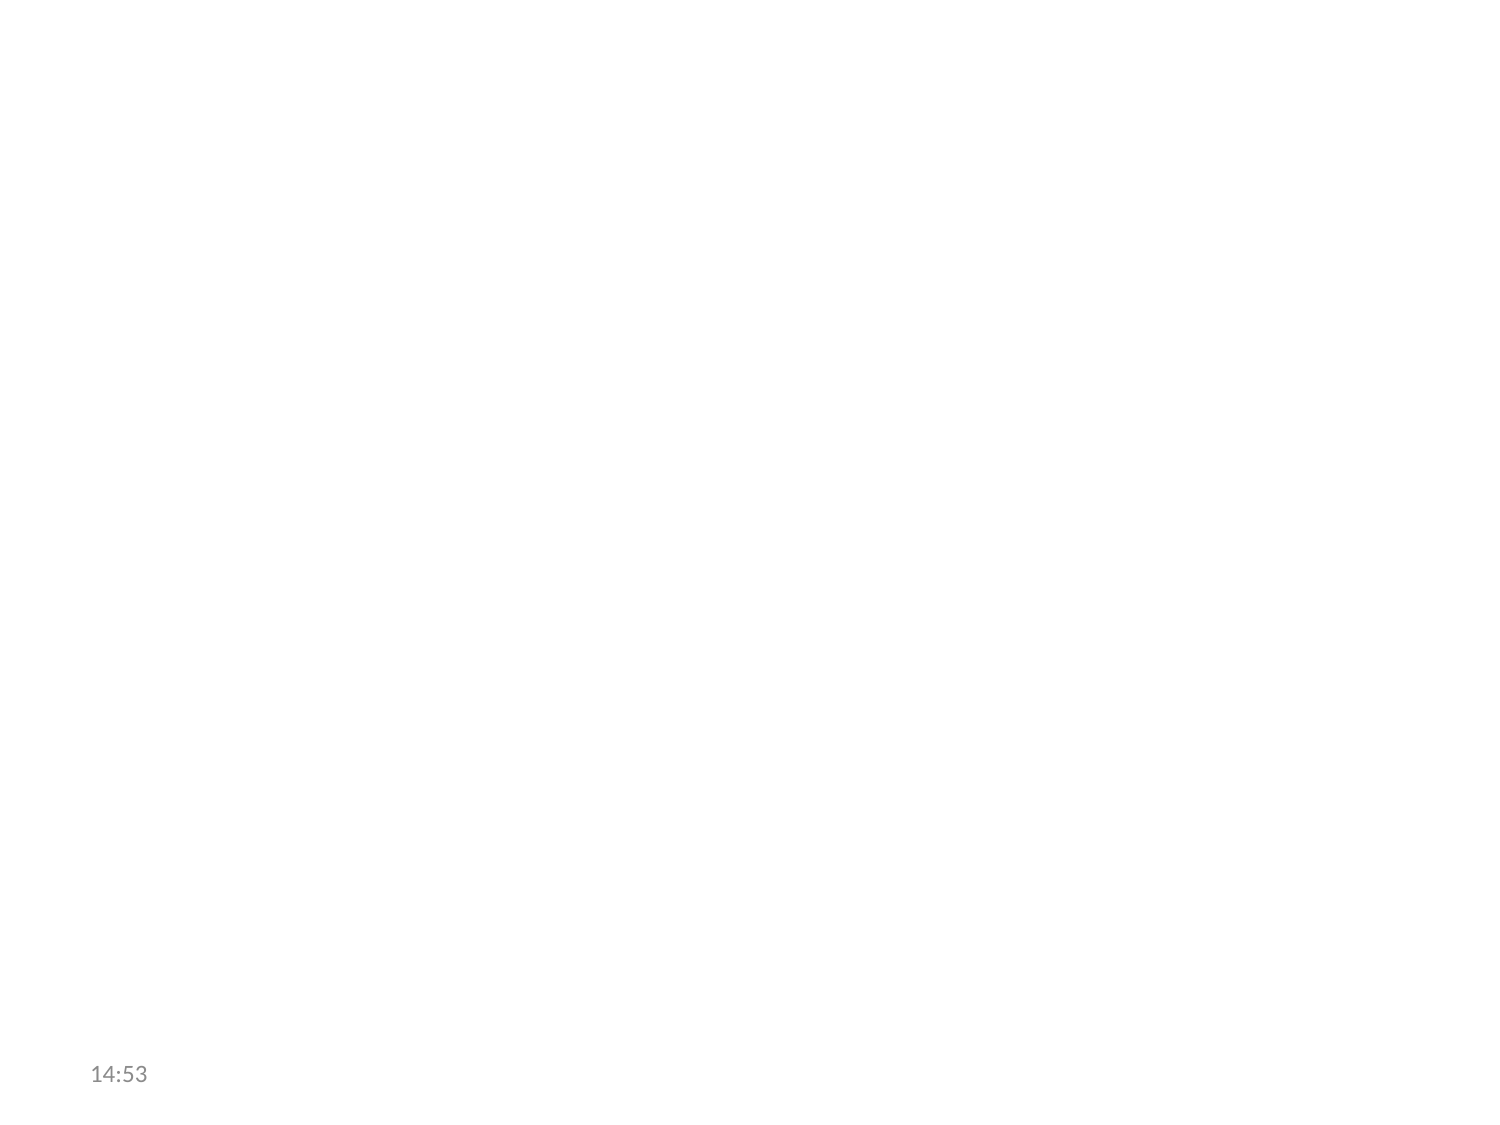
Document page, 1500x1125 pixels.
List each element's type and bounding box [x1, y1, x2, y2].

slide_number [75, 1042, 425, 1103]
